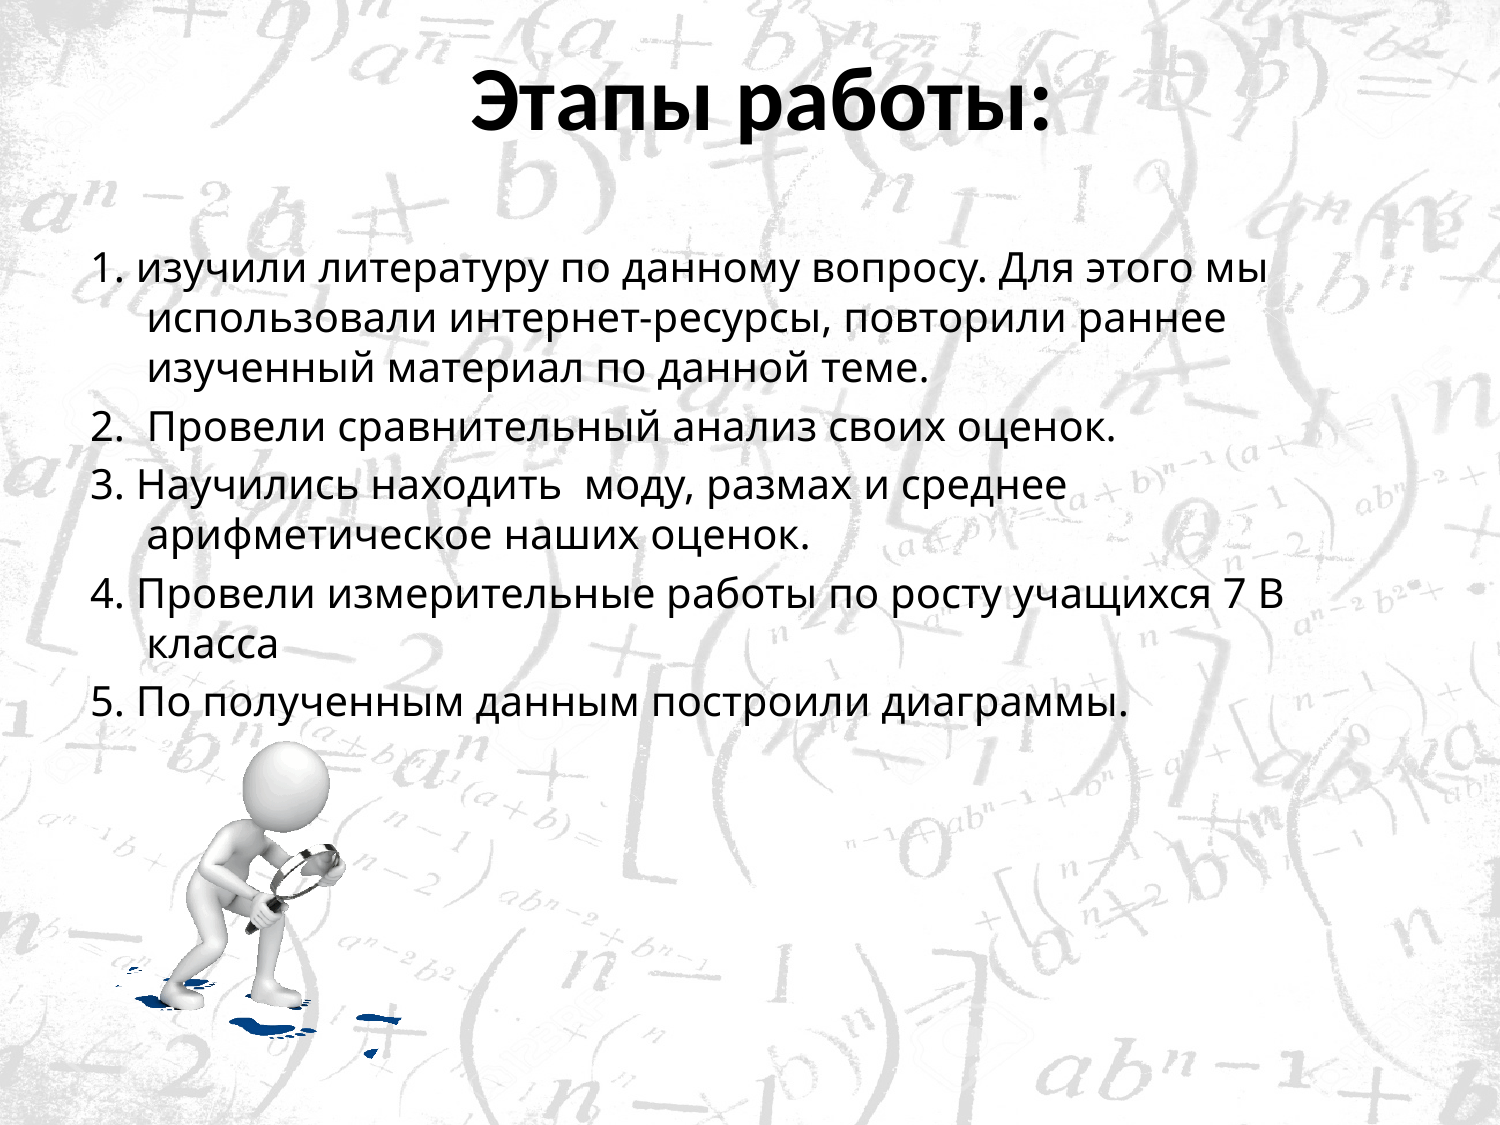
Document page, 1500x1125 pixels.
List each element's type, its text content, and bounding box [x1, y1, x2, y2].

title Этапы работы: [75, 0, 1450, 188]
picture [62, 723, 451, 1101]
list 1. изучили литературу по данному вопросу. Для этого мы использовали интернет-ресурсы, повторили раннее изученный материал по данной теме. 2. Провели сравнительный анализ своих оценок. 3. Научились находить моду, размах и среднее арифметическое наших оценок. 4. Провели измерительные работы по росту учащихся 7 В класса 5. По полученным данным построили диаграммы. [75, 174, 1425, 918]
